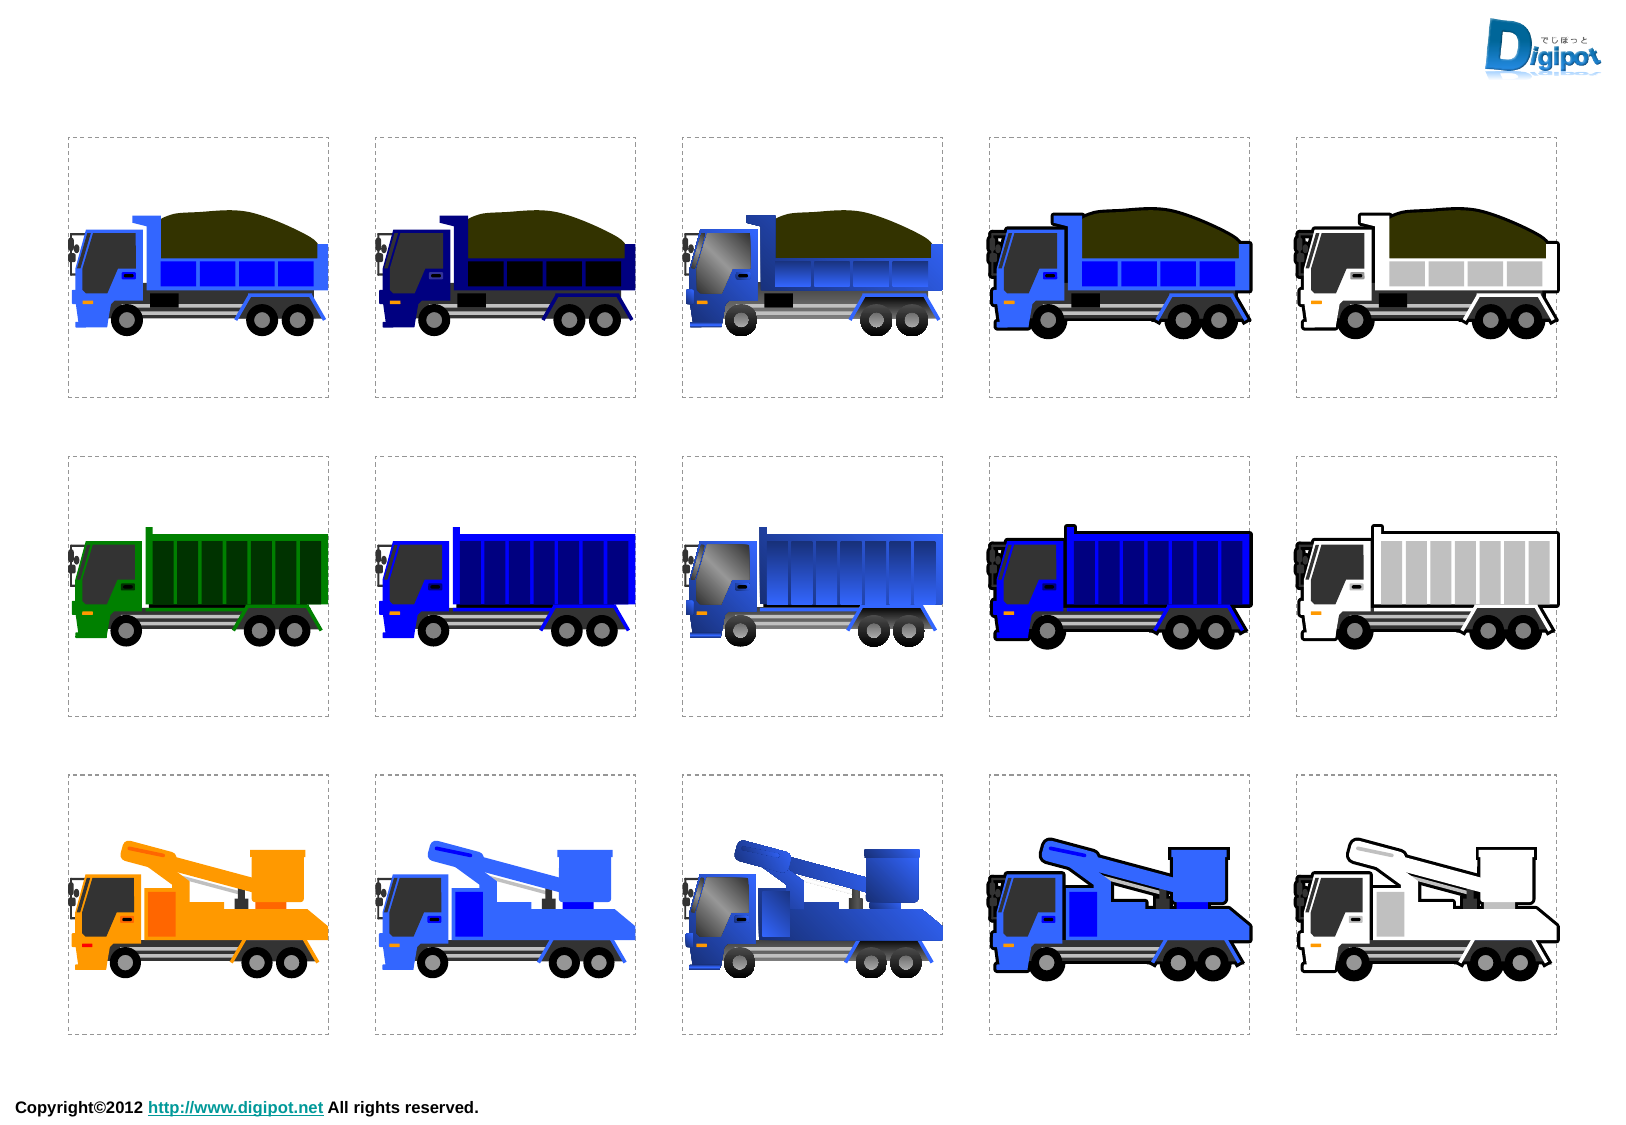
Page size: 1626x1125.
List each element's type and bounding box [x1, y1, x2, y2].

text_box [1296, 526, 1557, 647]
text_box [68, 526, 329, 647]
text_box [989, 845, 1250, 979]
text_box [682, 845, 943, 979]
text_box [682, 207, 943, 337]
text_box [375, 845, 636, 979]
text_box [68, 845, 329, 979]
text_box [375, 526, 636, 647]
text_box [989, 526, 1250, 647]
text_box [1296, 845, 1557, 979]
text_box [375, 207, 636, 337]
text_box [1296, 207, 1557, 337]
text_box [989, 207, 1250, 337]
text_box [68, 207, 329, 337]
picture [1485, 18, 1602, 82]
text_box [682, 526, 943, 647]
